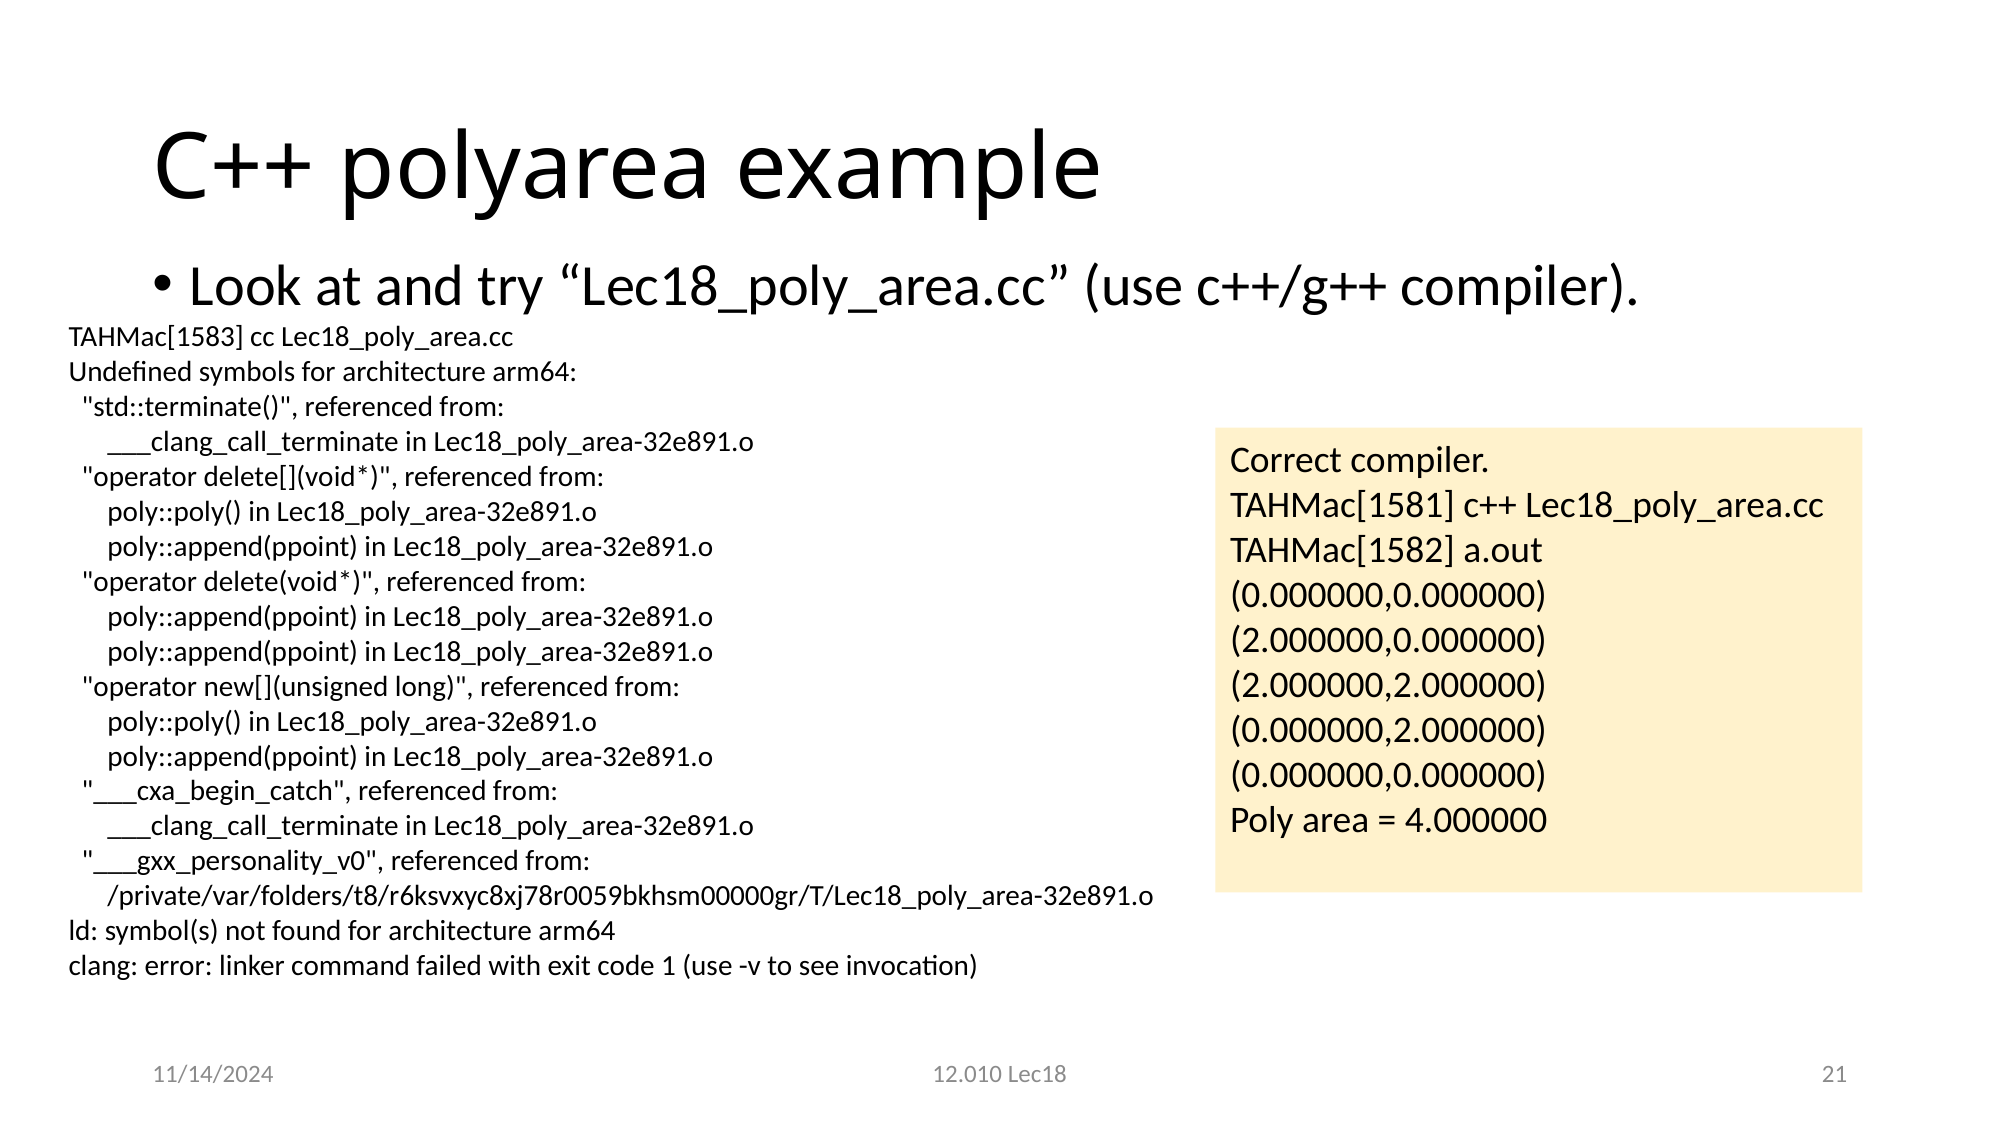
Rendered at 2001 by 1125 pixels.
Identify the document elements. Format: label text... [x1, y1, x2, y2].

list Look at and try “Lec18_poly_area.cc” (use c++/g++ compiler). [137, 247, 1863, 962]
text_box TAHMac[1583] cc Lec18_poly_area.cc Undefined symbols for architecture arm64: "std::terminate()", referenced from: ___clang_call_terminate in Lec18_poly_area-32e891.o "operator delete[](void*)", referenced from: poly::poly() in Lec18_poly_area-32e891.o poly::append(ppoint) in Lec18_poly_area-32e891.o "operator delete(void*)", referenced from: poly::append(ppoint) in Lec18_poly_area-32e891.o poly::append(ppoint) in Lec18_poly_area-32e891.o "operator new[](unsigned long)", referenced from: poly::poly() in Lec18_poly_area-32e891.o poly::append(ppoint) in Lec18_poly_area-32e891.o "___cxa_begin_catch", referenced from: ___clang_call_terminate in Lec18_poly_area-32e891.o "___gxx_personality_v0", referenced from: /private/var/folders/t8/r6ksvxyc8xj78r0059bkhsm00000gr/T/Lec18_poly_area-32e891.o ld: symbol(s) not found for architecture arm64 clang: error: linker command failed with exit code 1 (use -v to see invocation) [53, 309, 1190, 1024]
footer 12.010 Lec18 [662, 1042, 1338, 1103]
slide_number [137, 1042, 588, 1103]
text_box Correct compiler. TAHMac[1581] c++ Lec18_poly_area.cc TAHMac[1582] a.out (0.000000,0.000000) (2.000000,0.000000) (2.000000,2.000000) (0.000000,2.000000) (0.000000,0.000000) Poly area = 4.000000 [1215, 427, 1863, 893]
slide_number 21 [1412, 1042, 1863, 1103]
title C++ polyarea example [137, 59, 1863, 247]
